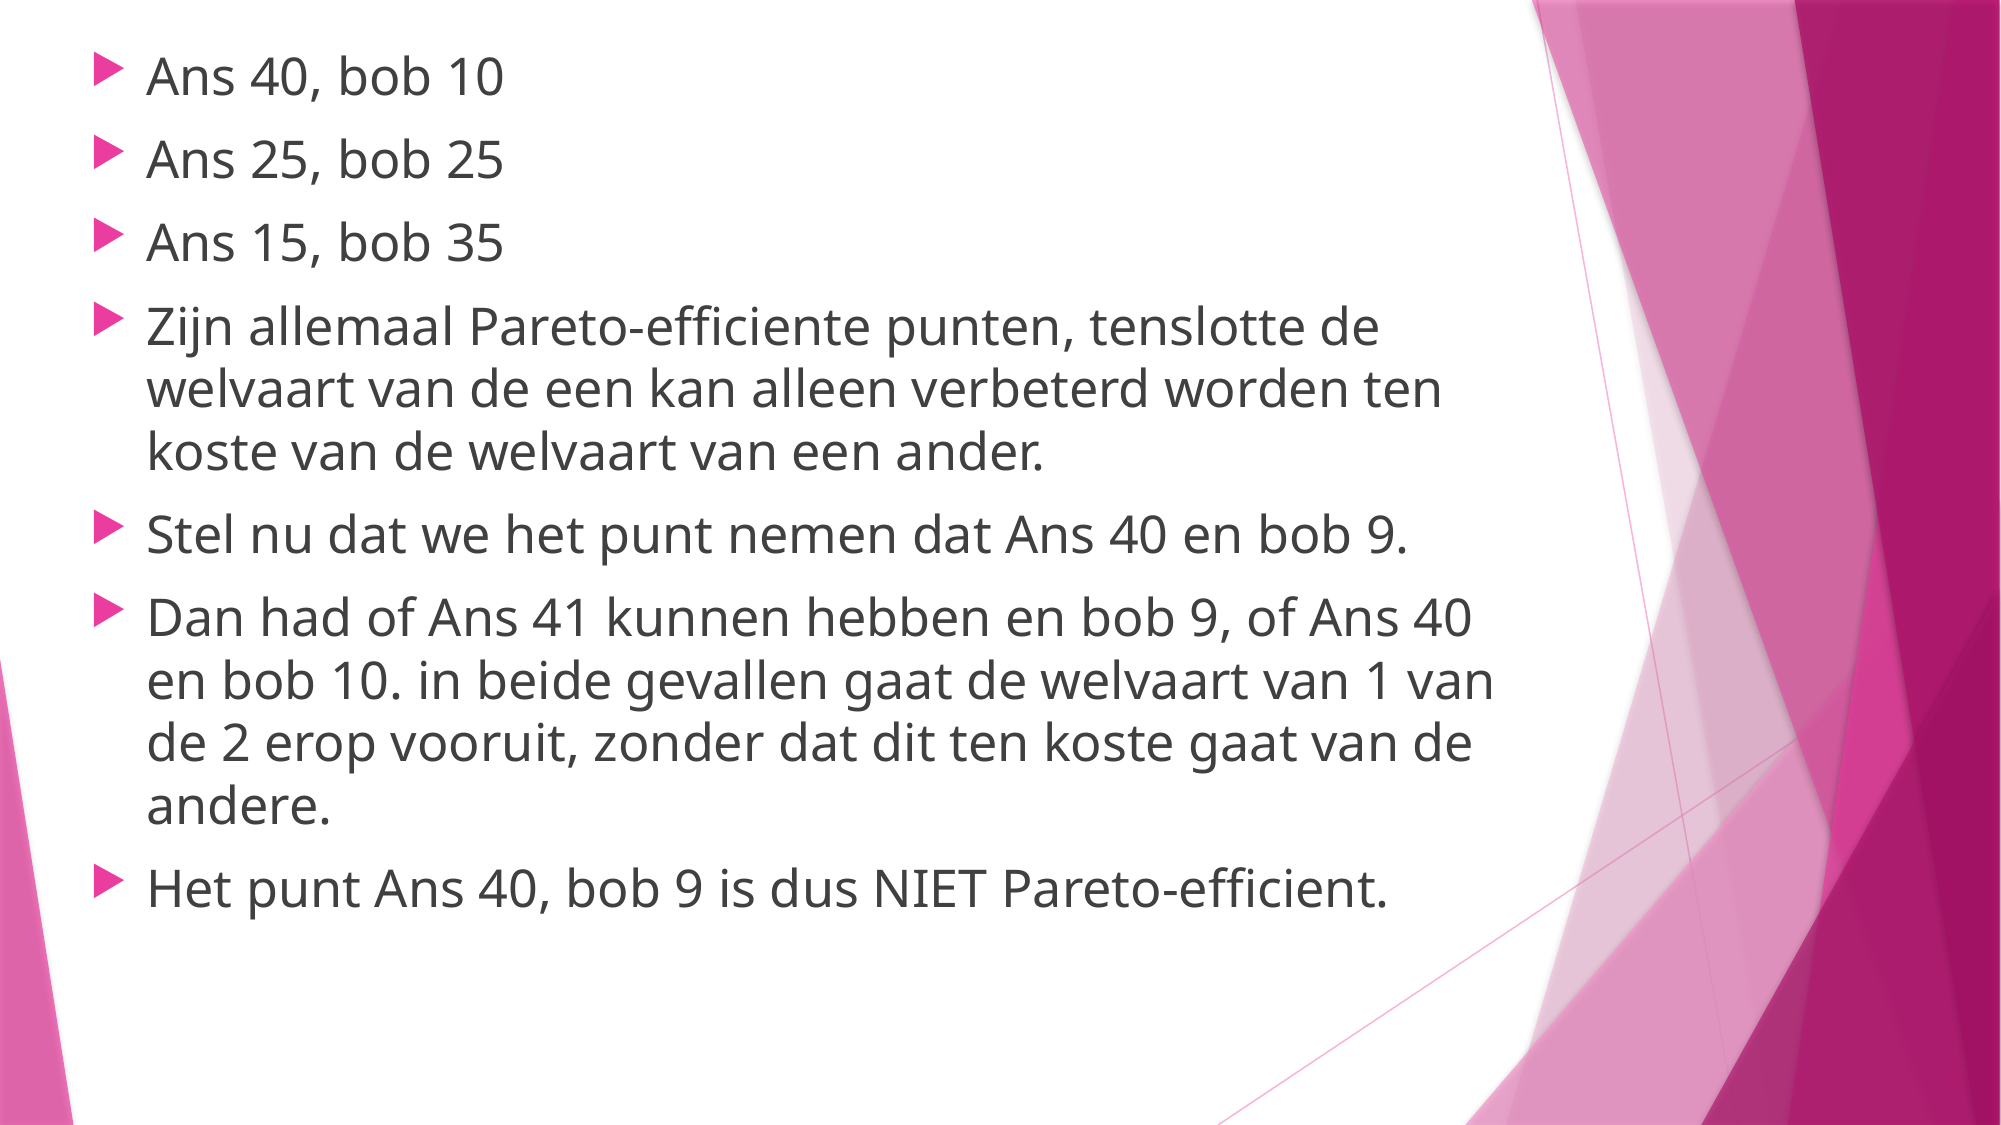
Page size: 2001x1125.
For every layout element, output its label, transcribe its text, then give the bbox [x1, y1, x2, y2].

list Ans 40, bob 10 Ans 25, bob 25 Ans 15, bob 35 Zijn allemaal Pareto-efficiente punten, tenslotte de welvaart van de een kan alleen verbeterd worden ten koste van de welvaart van een ander. Stel nu dat we het punt nemen dat Ans 40 en bob 9. Dan had of Ans 41 kunnen hebben en bob 9, of Ans 40 en bob 10. in beide gevallen gaat de welvaart van 1 van de 2 erop vooruit, zonder dat dit ten koste gaat van de andere. Het punt Ans 40, bob 9 is dus NIET Pareto-efficient. [75, 35, 1522, 992]
